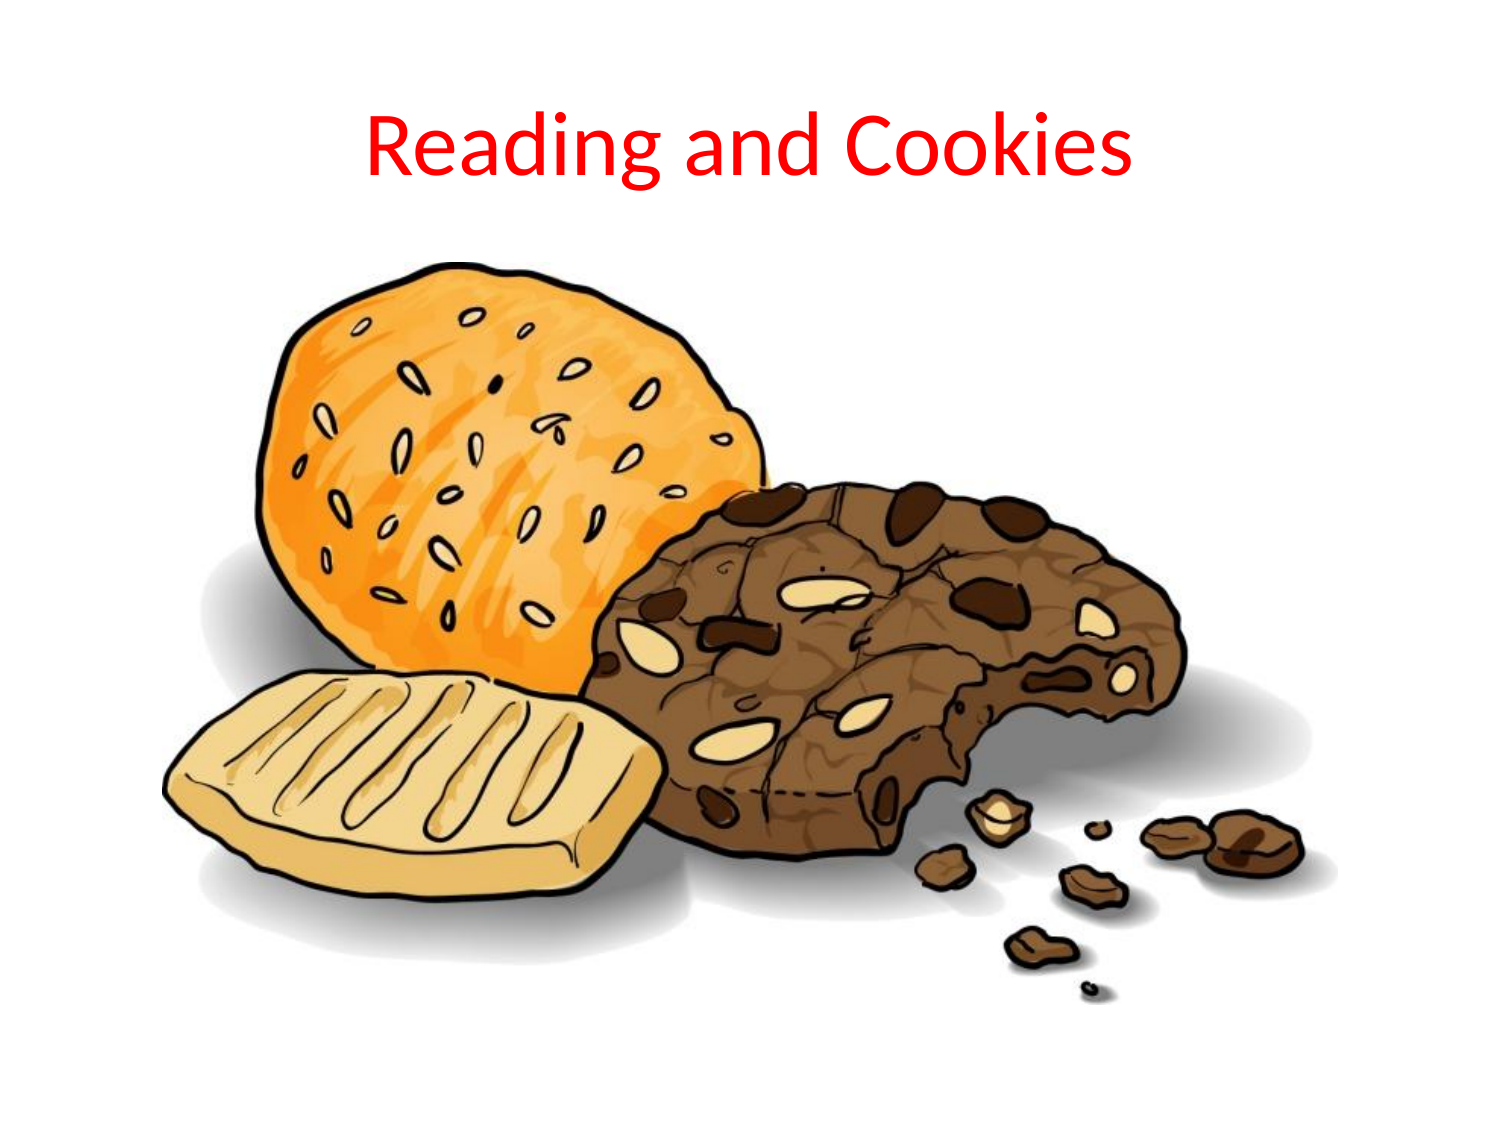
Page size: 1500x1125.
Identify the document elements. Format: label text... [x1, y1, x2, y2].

title Reading and Cookies [75, 45, 1425, 233]
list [162, 262, 1338, 1006]
